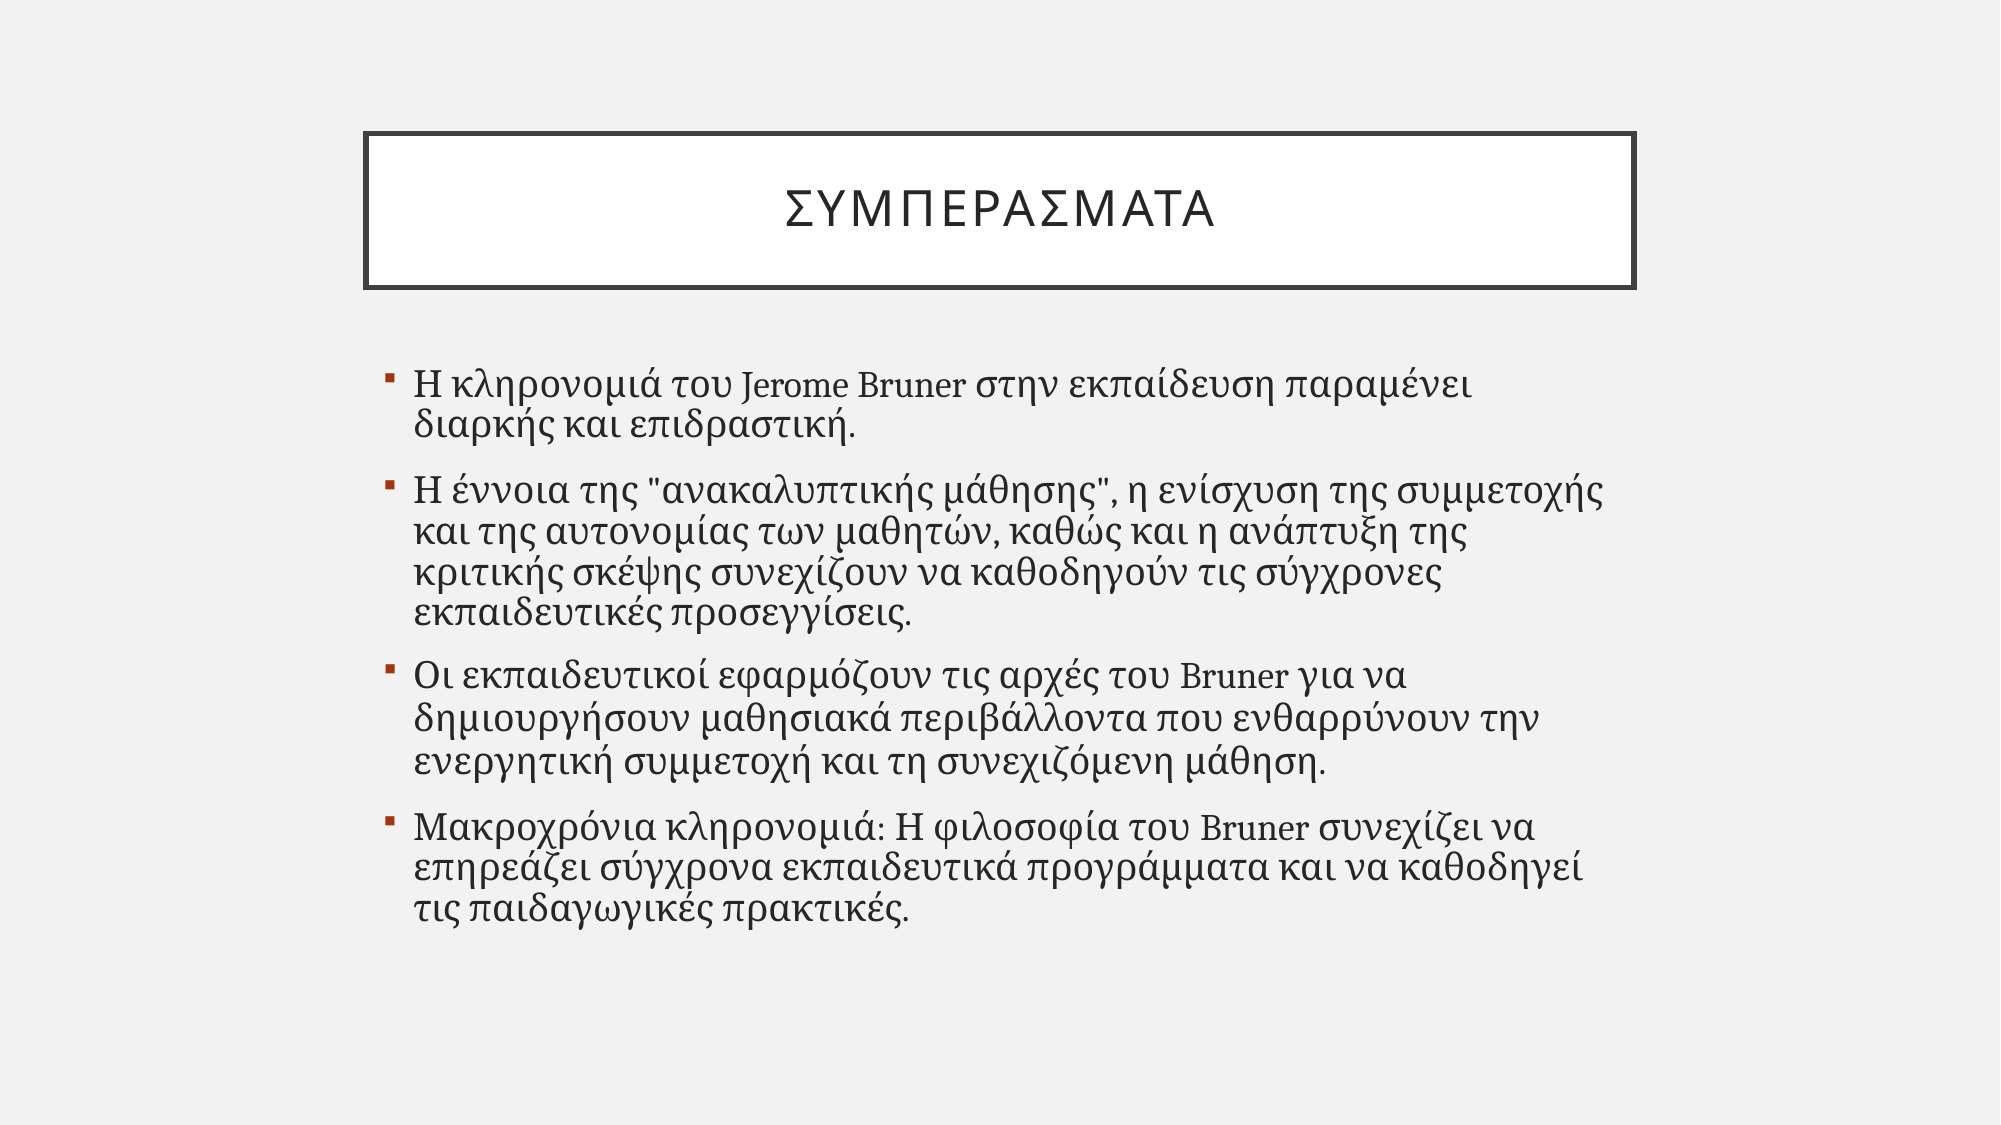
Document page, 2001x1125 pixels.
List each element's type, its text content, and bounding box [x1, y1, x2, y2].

list Η κληρονομιά του Jerome Bruner στην εκπαίδευση παραμένει διαρκής και επιδραστική. Η έννοια της "ανακαλυπτικής μάθησης", η ενίσχυση της συμμετοχής και της αυτονομίας των μαθητών, καθώς και η ανάπτυξη της κριτικής σκέψης συνεχίζουν να καθοδηγούν τις σύγχρονες εκπαιδευτικές προσεγγίσεις. Οι εκπαιδευτικοί εφαρμόζουν τις αρχές του Bruner για να δημιουργήσουν μαθησιακά περιβάλλοντα που ενθαρρύνουν την ενεργητική συμμετοχή και τη συνεχιζόμενη μάθηση. Μακροχρόνια κληρονομιά: Η φιλοσοφία του Bruner συνεχίζει να επηρεάζει σύγχρονα εκπαιδευτικά προγράμματα και να καθοδηγεί τις παιδαγωγικές πρακτικές. [366, 356, 1634, 942]
title ΣΥΜΠΕΡΑΣΜΑΤΑ [363, 131, 1637, 290]
